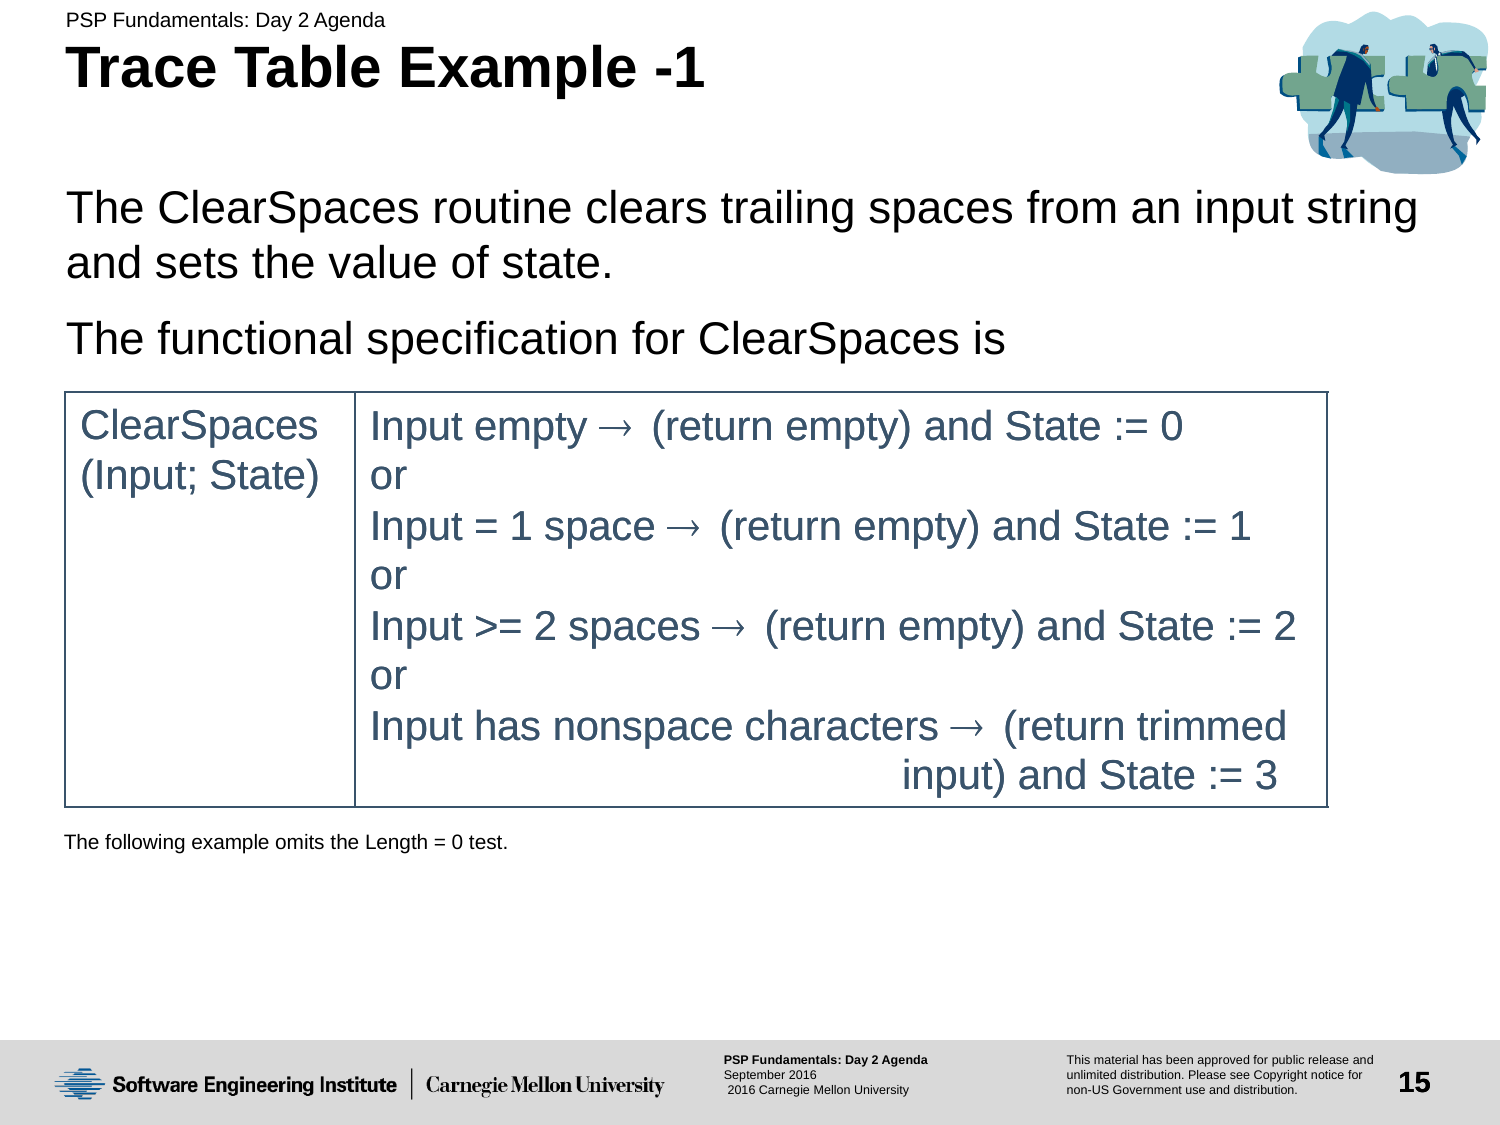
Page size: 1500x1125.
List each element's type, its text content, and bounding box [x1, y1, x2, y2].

title Trace Table Example -1 [65, 37, 1277, 148]
text_box The following example omits the Length = 0 test. [63, 828, 1324, 854]
picture [1277, 11, 1489, 177]
picture [63, 390, 1331, 810]
picture [46, 1061, 673, 1104]
list The ClearSpaces routine clears trailing spaces from an input string and sets the value of state. The functional specification for ClearSpaces is [65, 177, 1431, 1000]
